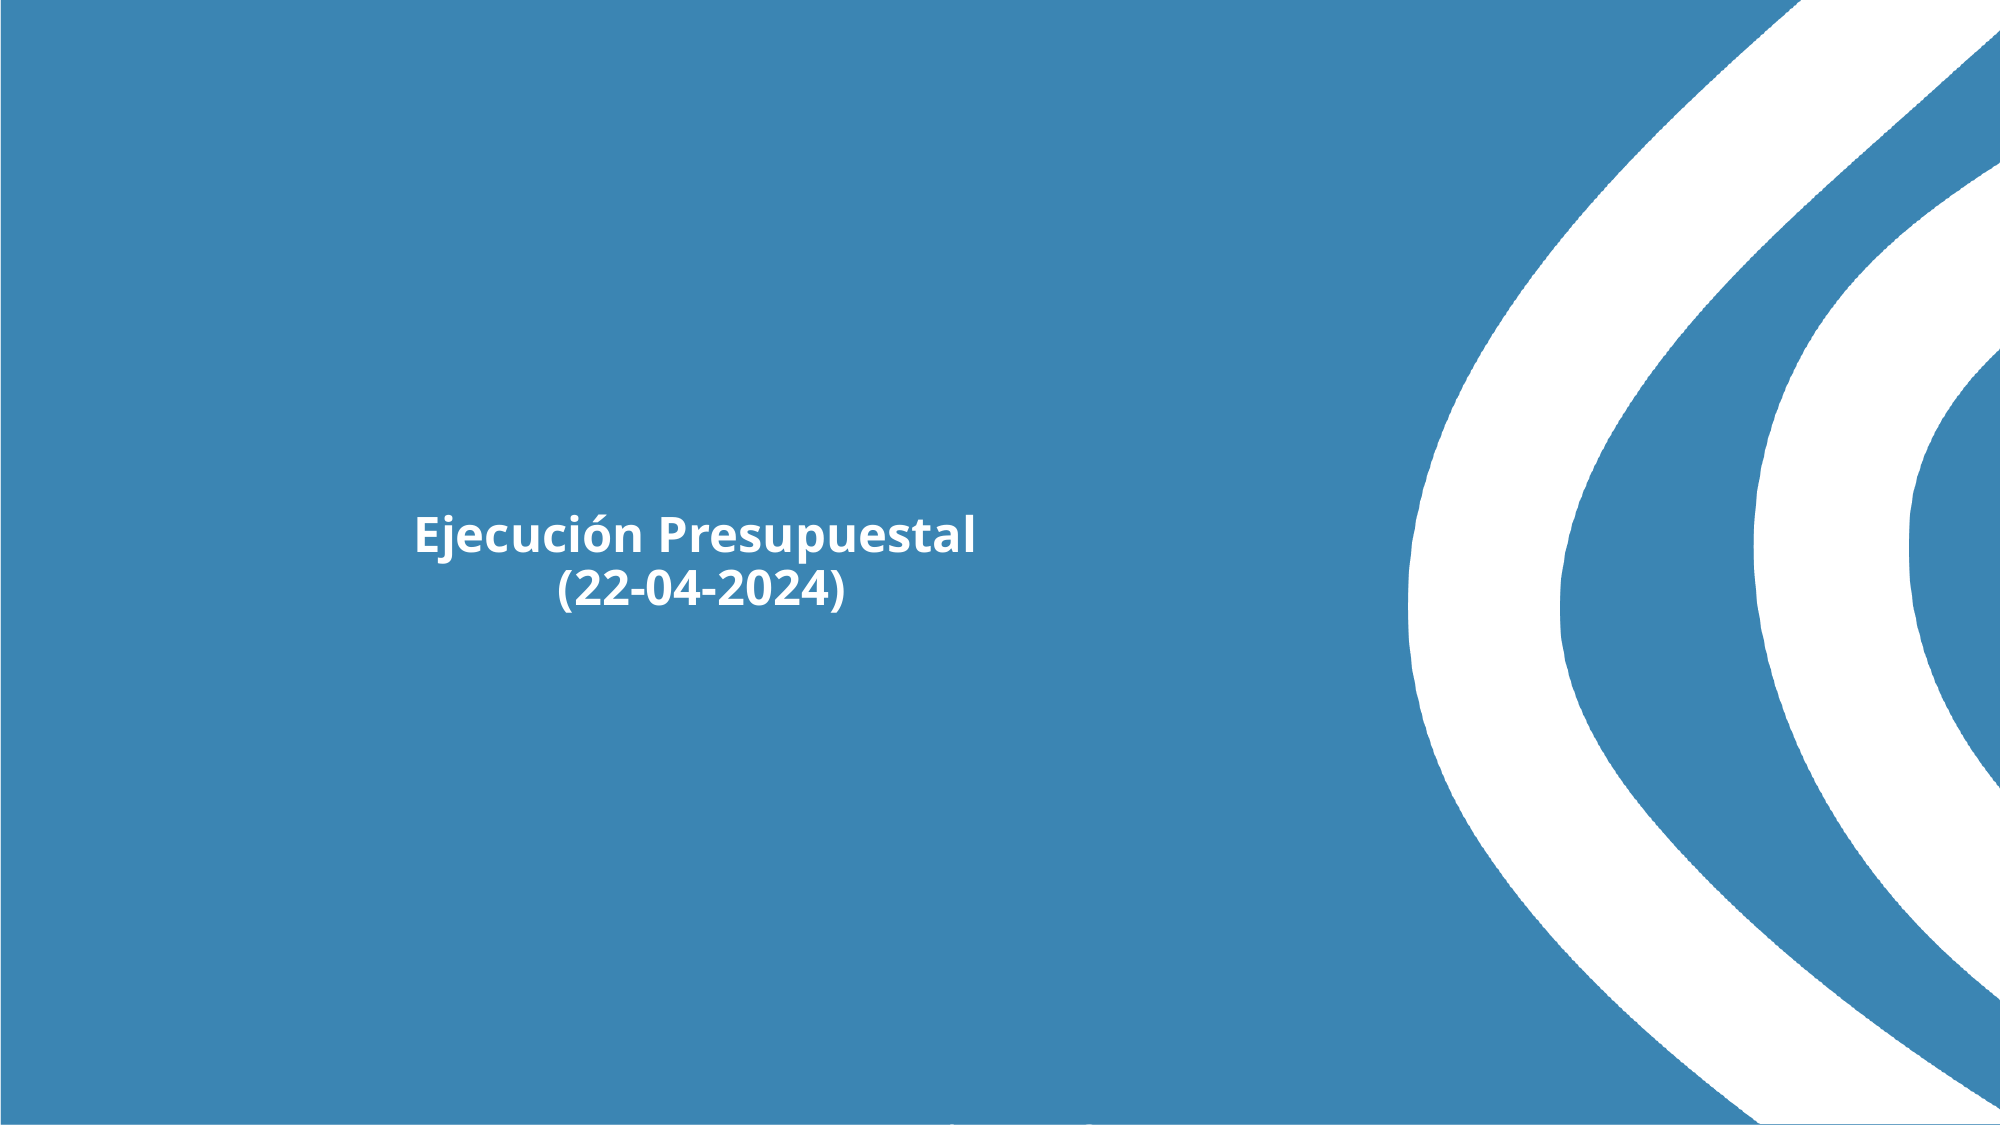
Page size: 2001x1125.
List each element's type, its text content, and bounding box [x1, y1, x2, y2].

title Ejecución Presupuestal (22-04-2024) [0, 501, 1405, 624]
picture [0, 0, 2000, 1125]
